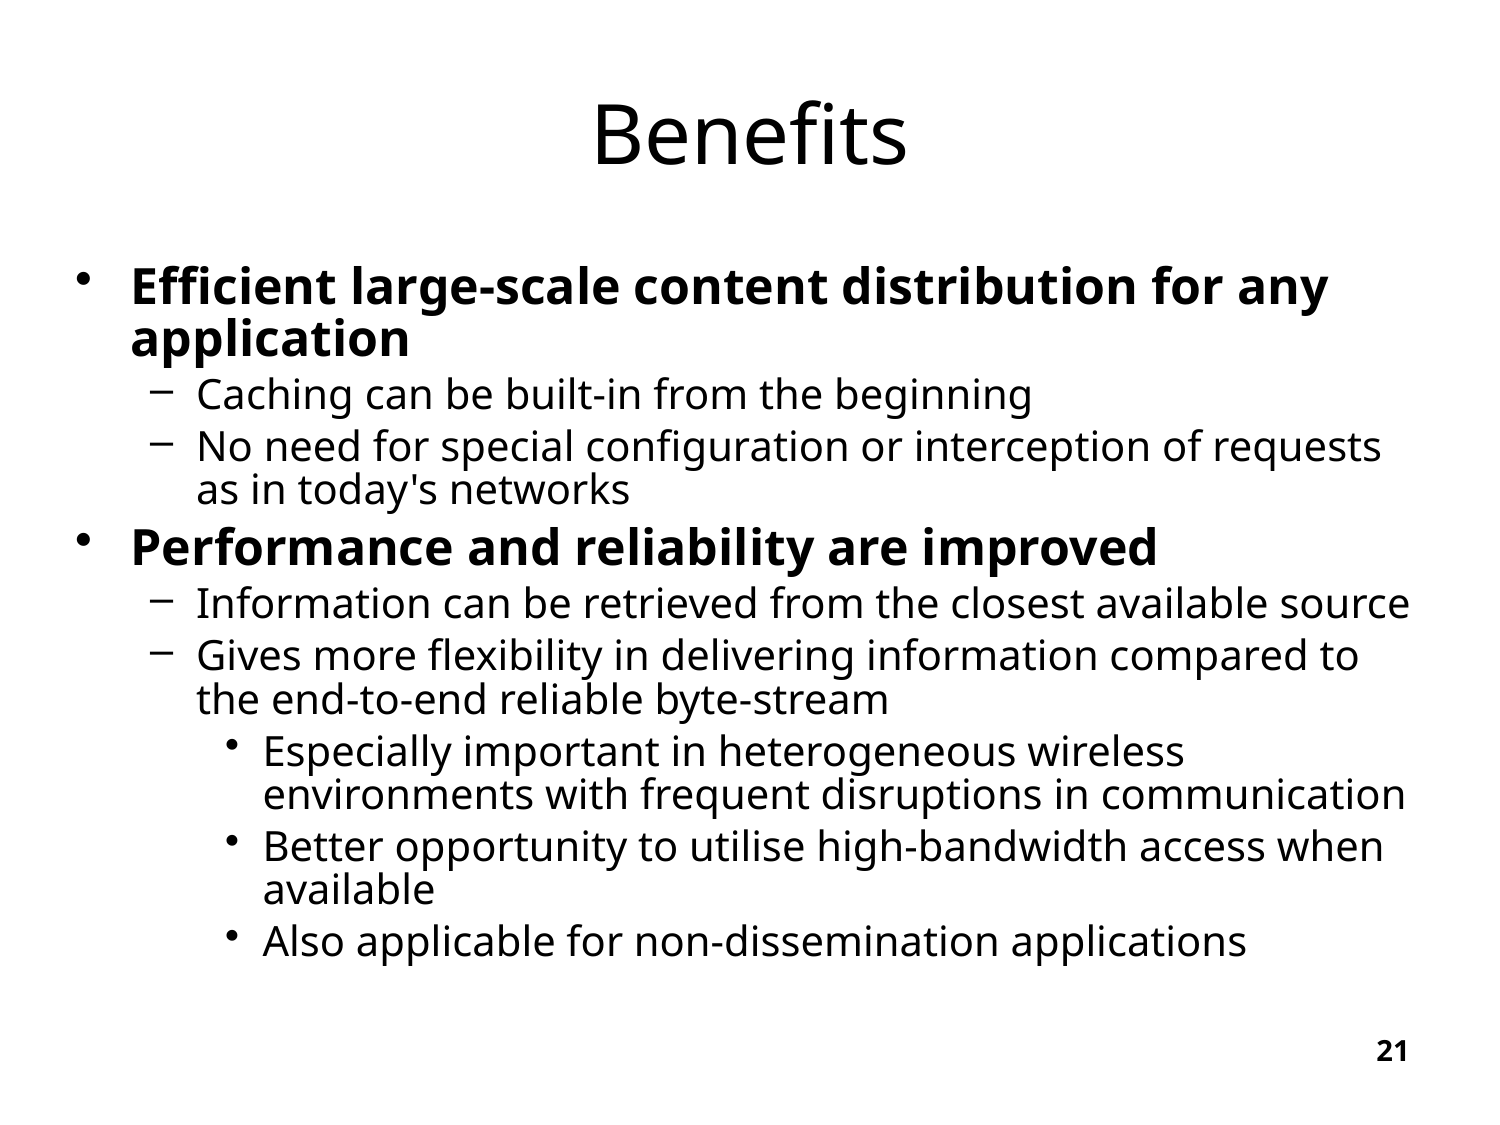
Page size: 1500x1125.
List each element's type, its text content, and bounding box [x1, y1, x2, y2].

slide_number 21 [1074, 1024, 1426, 1103]
title Benefits [74, 52, 1426, 226]
list Efficient large-scale content distribution for any application Caching can be built-in from the beginning No need for special configuration or interception of requests as in today's networks Performance and reliability are improved Information can be retrieved from the closest available source Gives more flexibility in delivering information compared to the end-to-end reliable byte-stream Especially important in heterogeneous wireless environments with frequent disruptions in communication Better opportunity to utilise high-bandwidth access when available Also applicable for non-dissemination applications [74, 262, 1426, 992]
